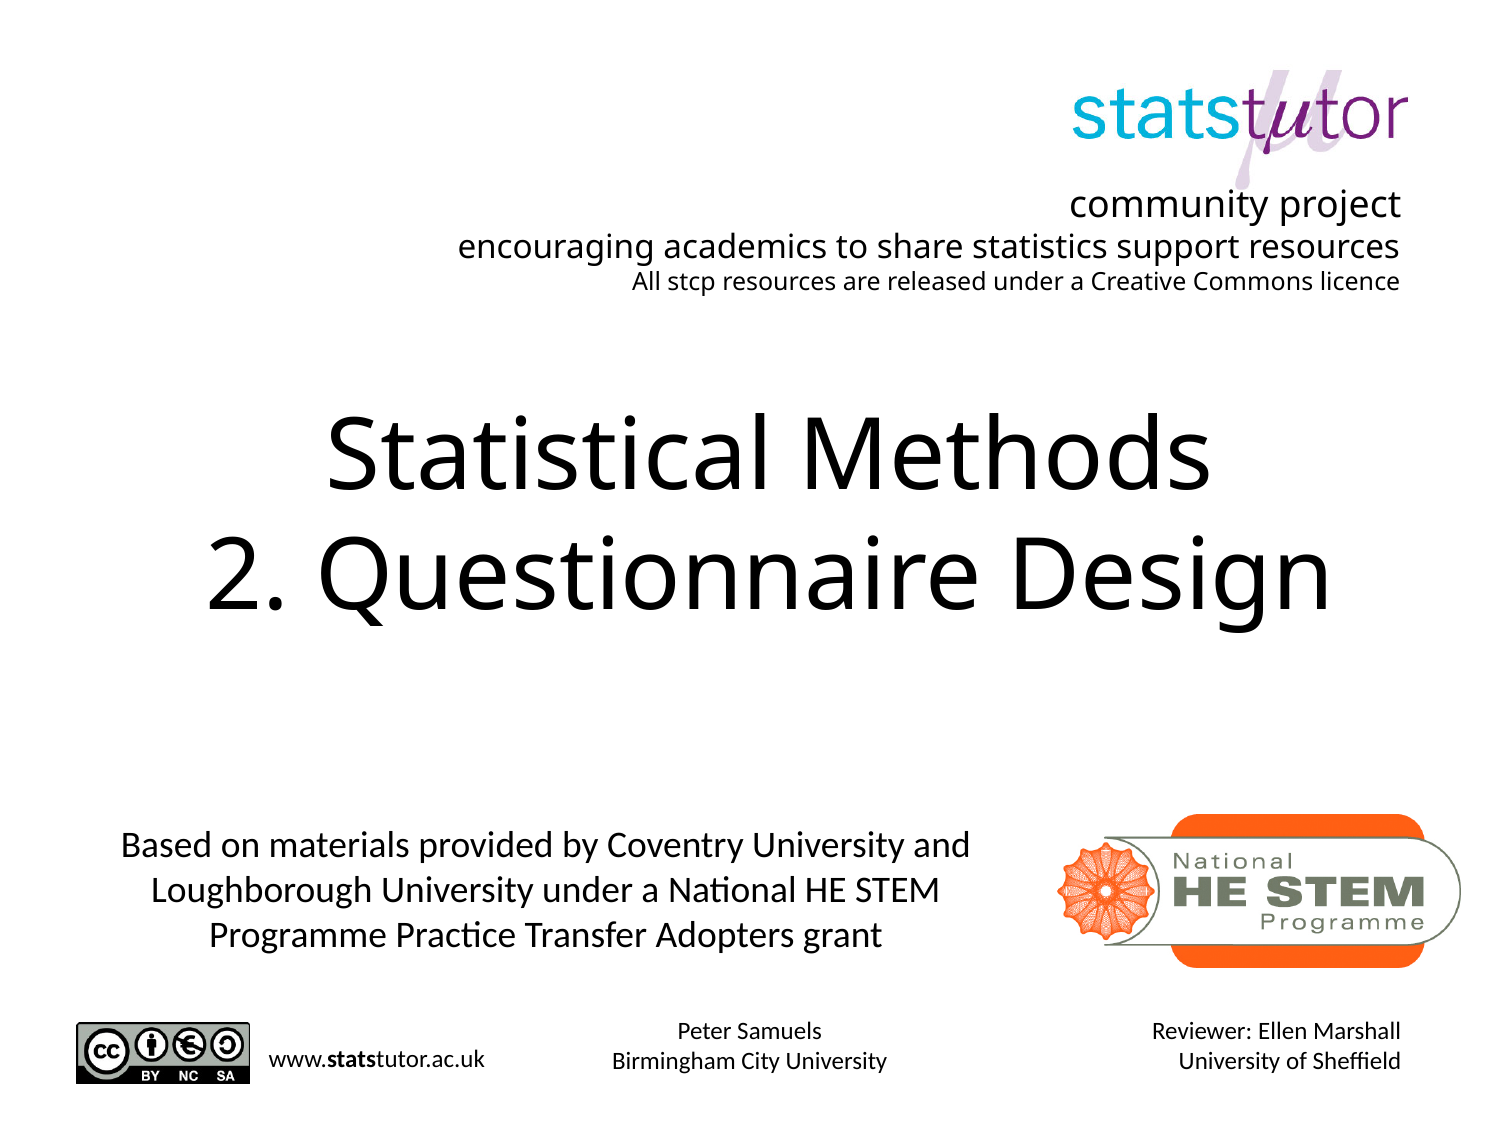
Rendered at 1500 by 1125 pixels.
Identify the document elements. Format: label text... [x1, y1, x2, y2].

text_box community project encouraging academics to share statistics support resources All stcp resources are released under a Creative Commons licence [123, 172, 1417, 303]
text_box Reviewer: Ellen Marshall University of Sheffield [1038, 1007, 1417, 1083]
picture [1056, 814, 1461, 968]
picture [1063, 58, 1417, 196]
text_box Based on materials provided by Coventry University and Loughborough University under a National HE STEM Programme Practice Transfer Adopters grant [47, 812, 1046, 963]
picture [76, 1022, 251, 1084]
text_box www.statstutor.ac.uk [254, 1035, 526, 1080]
title Statistical Methods 2. Questionnaire Design [96, 349, 1444, 669]
text_box Peter Samuels Birmingham City University [549, 1007, 951, 1083]
